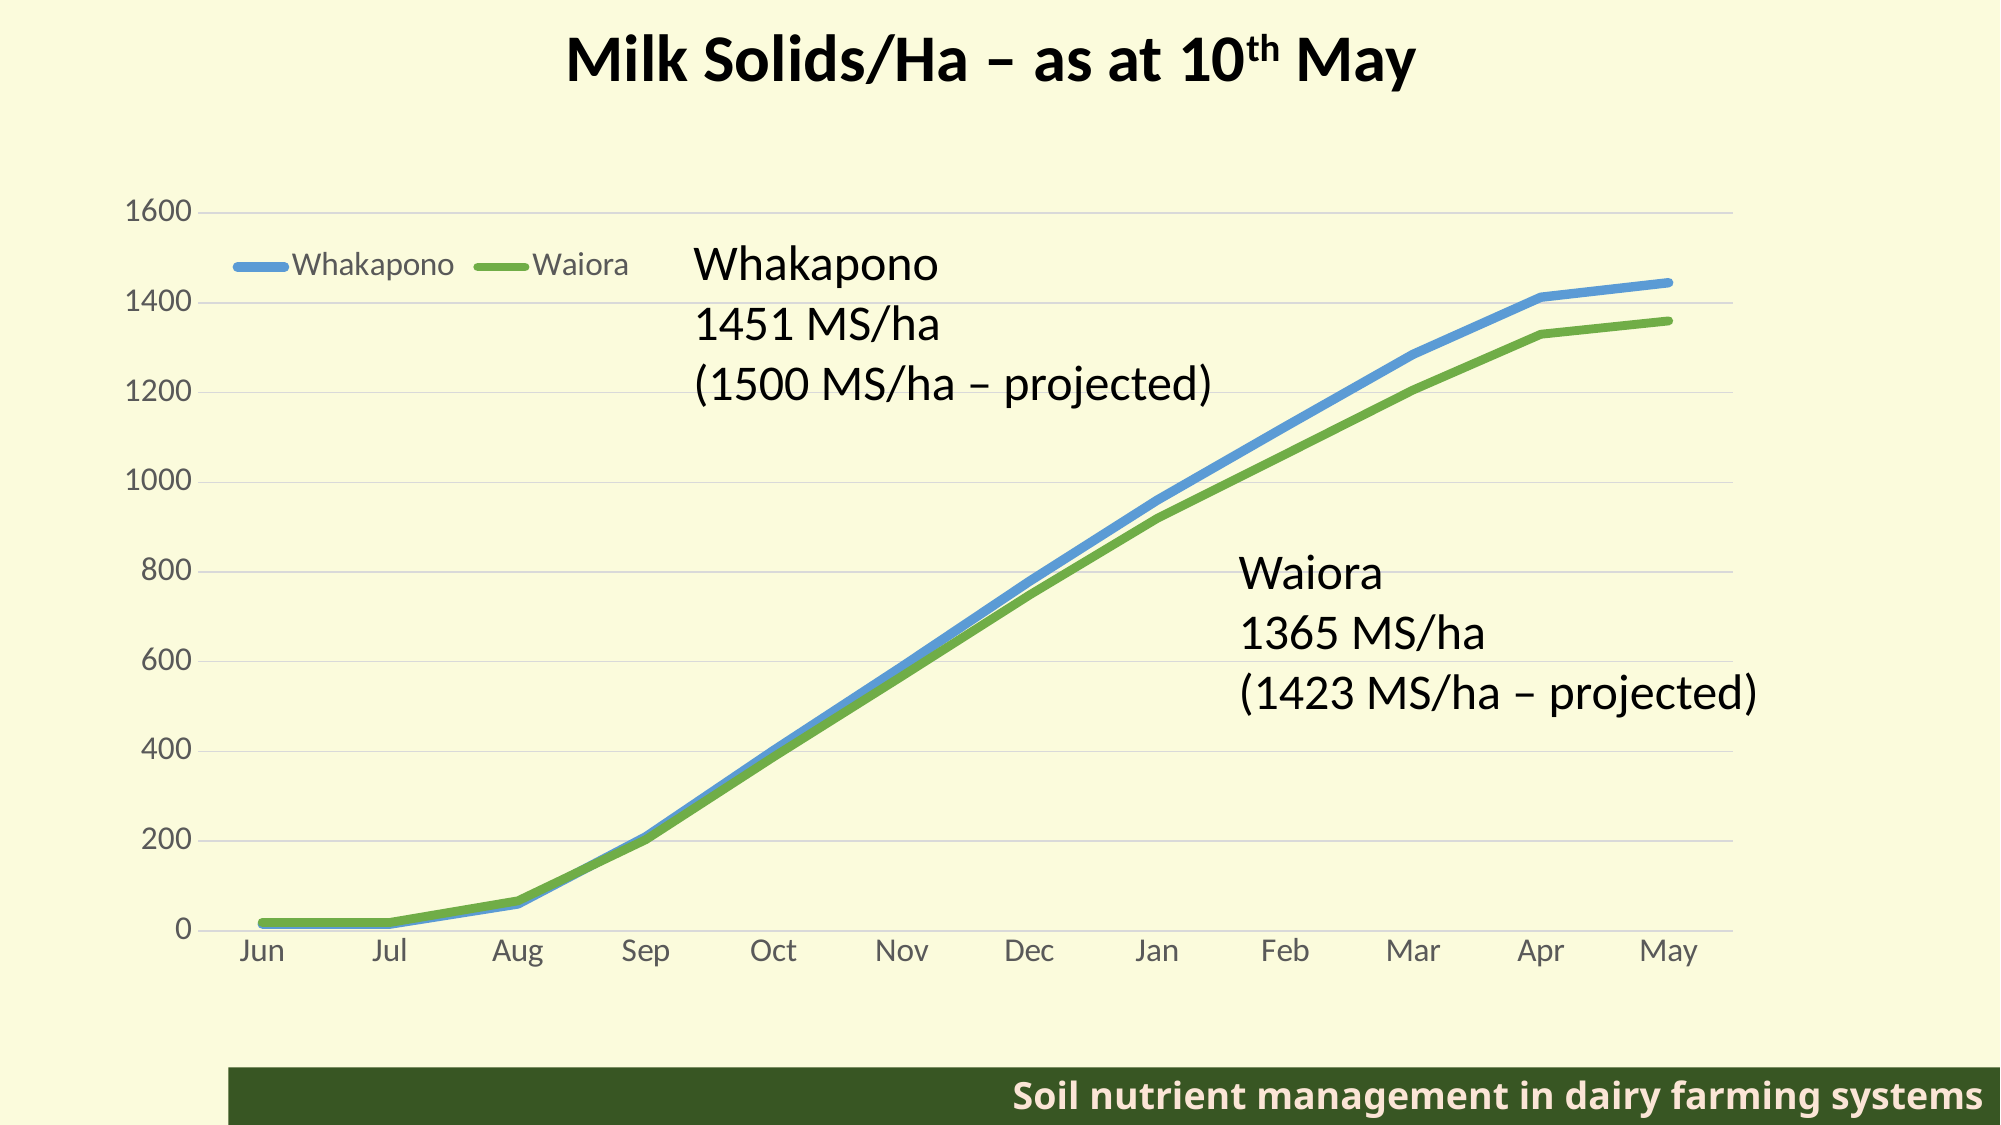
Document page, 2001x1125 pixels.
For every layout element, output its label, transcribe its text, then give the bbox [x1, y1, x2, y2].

text_box Milk Solids/Ha – as at 10th May [261, 7, 1722, 103]
chart [94, 138, 1840, 999]
title Soil nutrient management in dairy farming systems [228, 1067, 2000, 1125]
